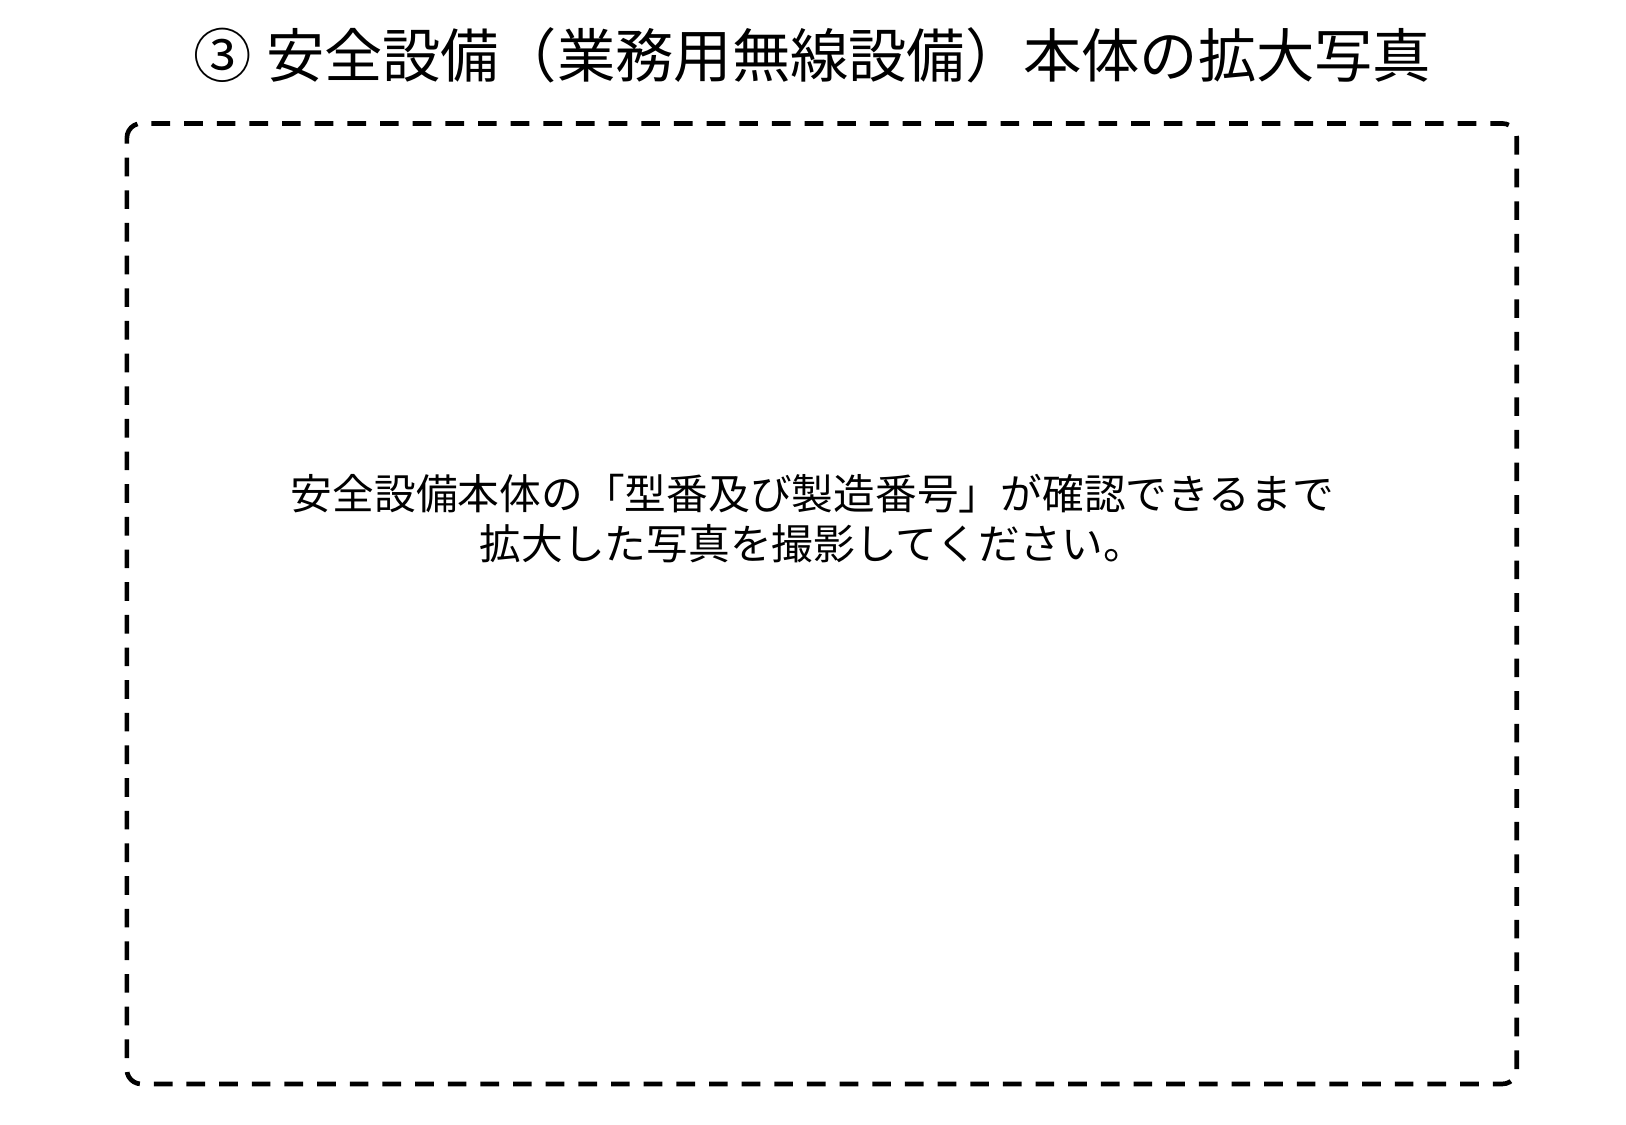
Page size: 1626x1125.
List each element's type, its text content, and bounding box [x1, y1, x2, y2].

text_box [124, 121, 1519, 1087]
text_box ③安全設備（業務用無線設備）本体の拡大写真 [43, 11, 1582, 97]
text_box 安全設備本体の「型番及び製造番号」が確認できるまで 拡大した写真を撮影してください。 [154, 460, 1471, 575]
